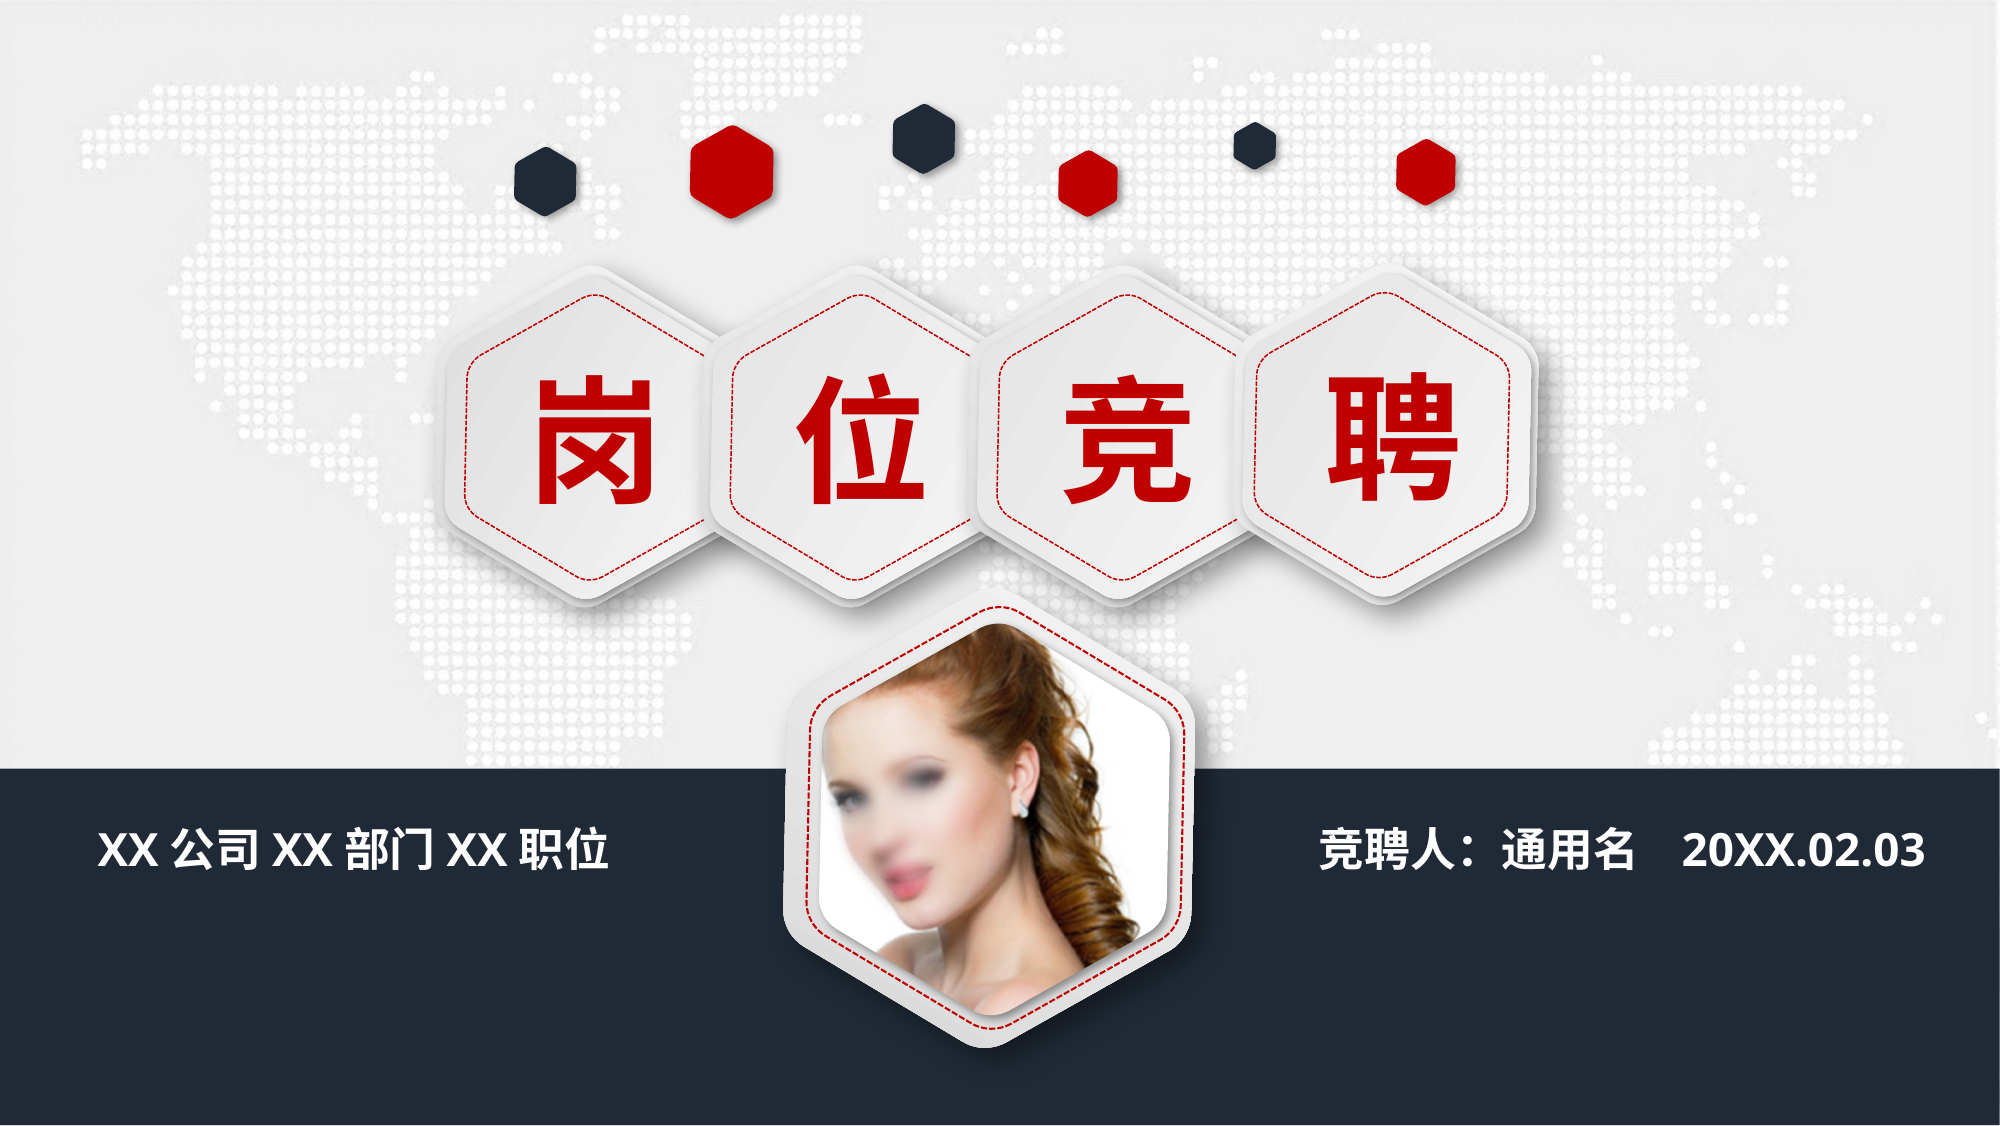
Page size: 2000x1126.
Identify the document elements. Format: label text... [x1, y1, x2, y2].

text_box [689, 125, 774, 219]
text_box [892, 103, 956, 174]
text_box [1396, 139, 1456, 206]
text_box XX公司XX部门XX职位 [82, 813, 737, 884]
text_box [979, 607, 1019, 612]
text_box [760, 612, 1218, 1024]
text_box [1215, 281, 1555, 587]
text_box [417, 283, 683, 590]
picture [0, 0, 2000, 768]
text_box [1058, 150, 1118, 217]
text_box 竞聘人：通用名 20XX.02.03 [1304, 813, 2000, 884]
text_box [972, 1024, 1011, 1029]
text_box [1233, 122, 1277, 170]
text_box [683, 283, 950, 590]
text_box [0, 768, 2000, 1126]
text_box [514, 146, 577, 217]
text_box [950, 283, 1290, 590]
